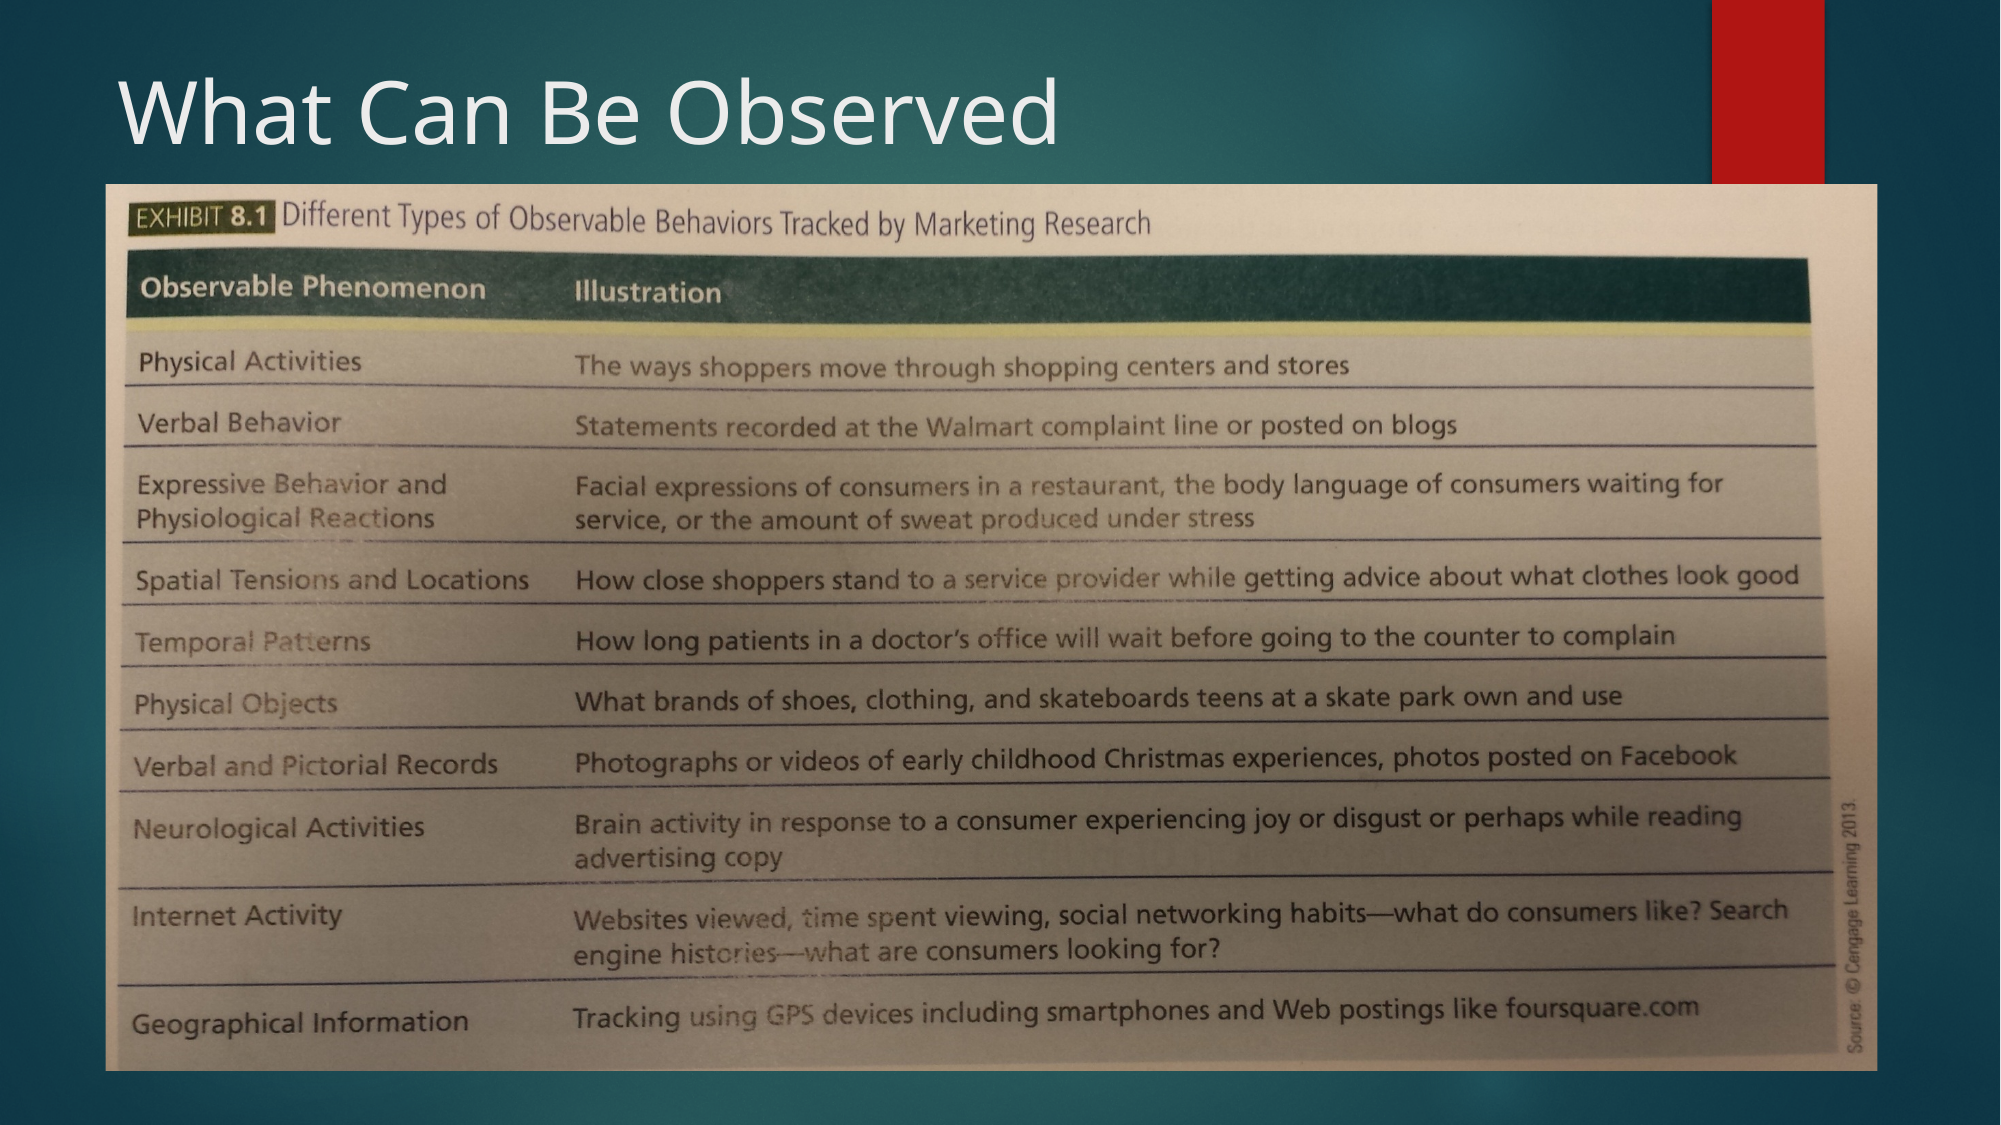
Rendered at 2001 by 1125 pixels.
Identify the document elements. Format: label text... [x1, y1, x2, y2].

picture [0, 0, 1878, 1125]
title What Can Be Observed [102, 49, 1378, 185]
